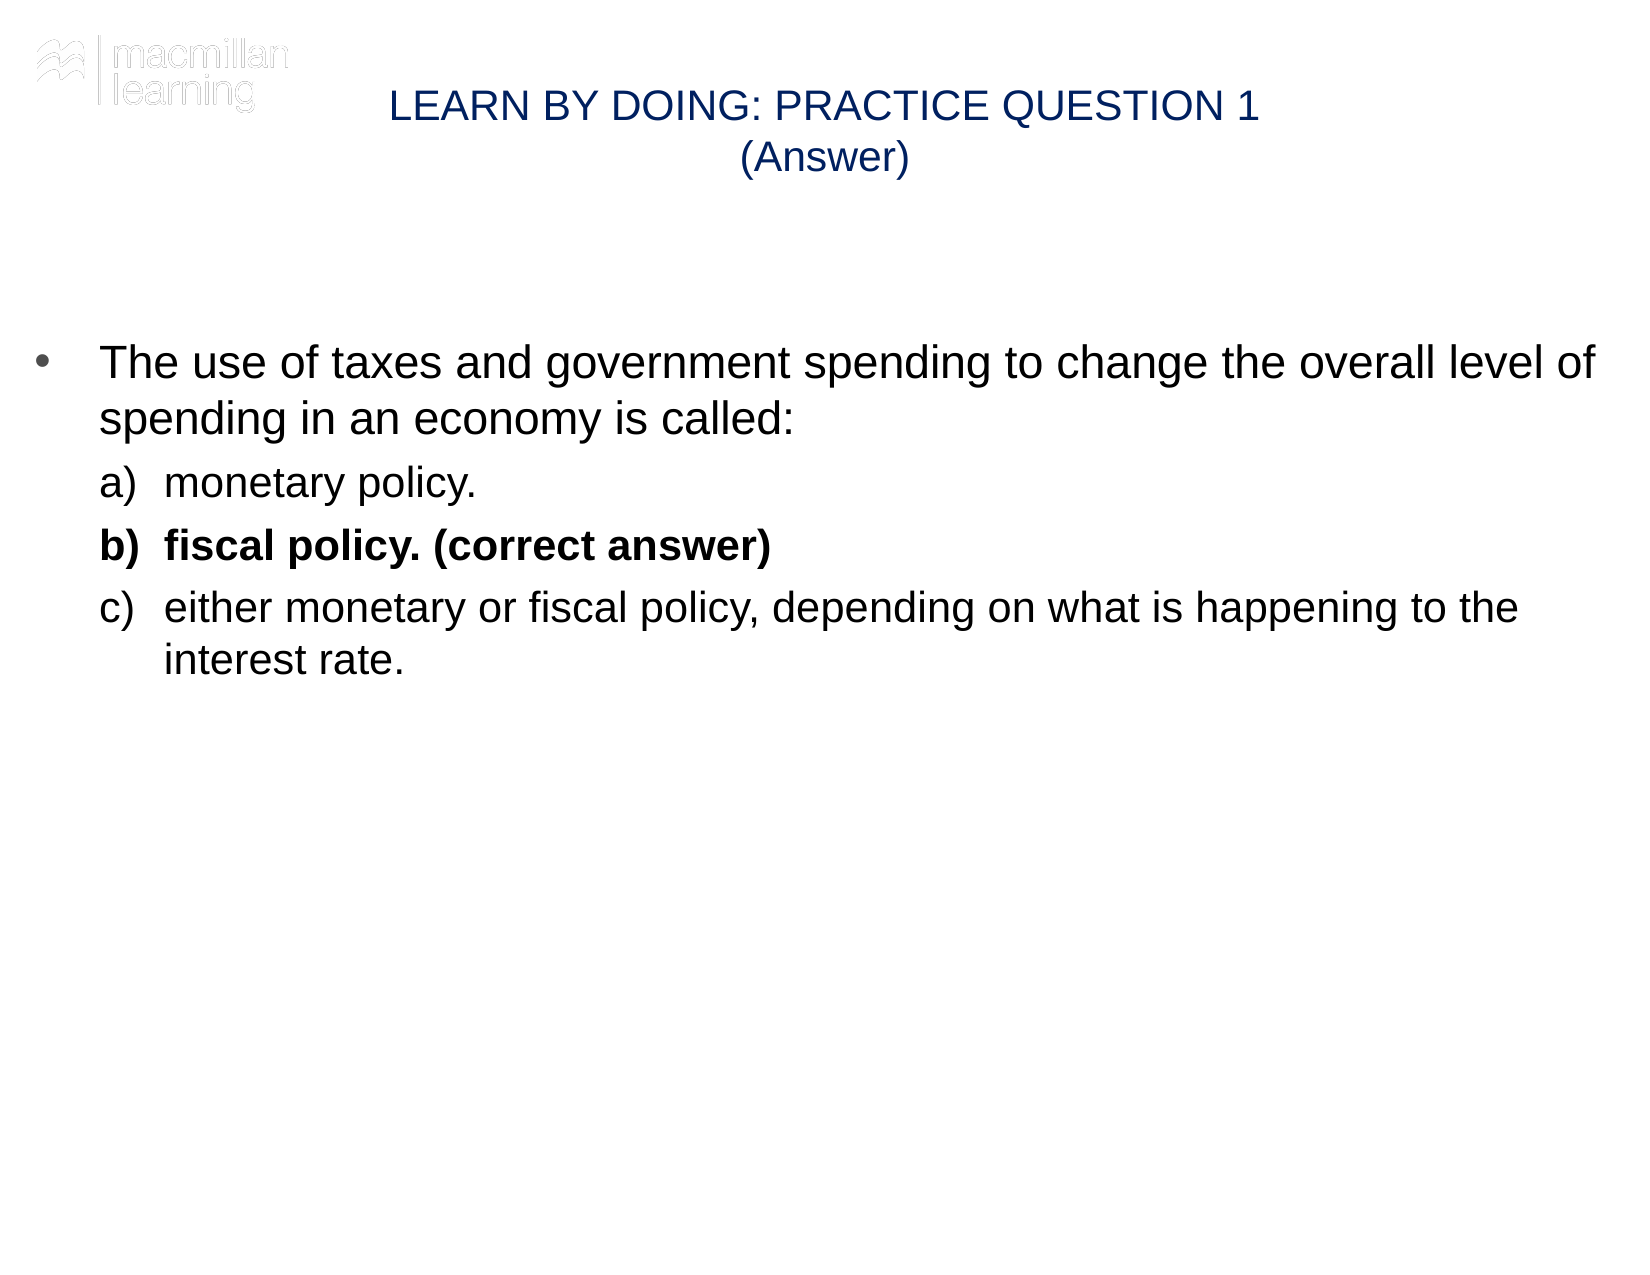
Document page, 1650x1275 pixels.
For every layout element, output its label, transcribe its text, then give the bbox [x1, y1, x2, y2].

title LEARN BY DOING: PRACTICE QUESTION 1 (Answer) [0, 62, 1650, 197]
list The use of taxes and government spending to change the overall level of spending in an economy is called: monetary policy. fiscal policy. (correct answer) either monetary or fiscal policy, depending on what is happening to the interest rate. [19, 317, 1628, 701]
picture [37, 35, 288, 62]
